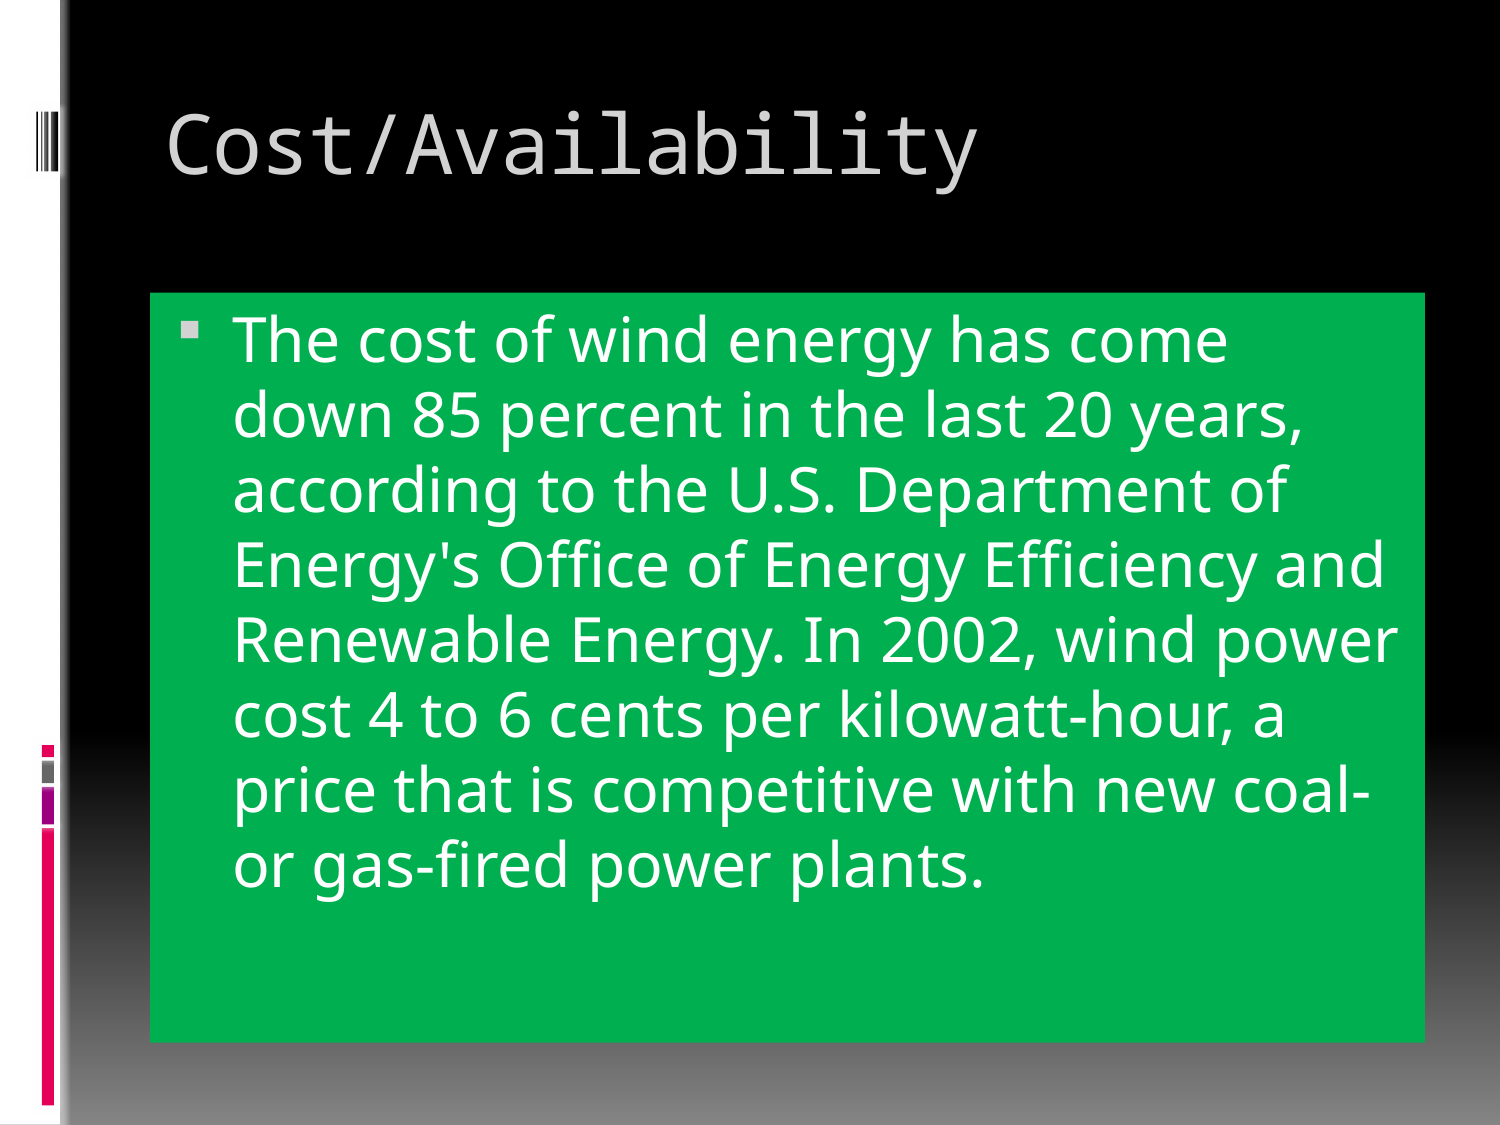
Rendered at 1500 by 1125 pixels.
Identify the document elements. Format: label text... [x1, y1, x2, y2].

title Cost/Availability [150, 83, 1425, 234]
list The cost of wind energy has come down 85 percent in the last 20 years, according to the U.S. Department of Energy's Office of Energy Efficiency and Renewable Energy. In 2002, wind power cost 4 to 6 cents per kilowatt-hour, a price that is competitive with new coal- or gas-fired power plants. [150, 292, 1425, 1043]
